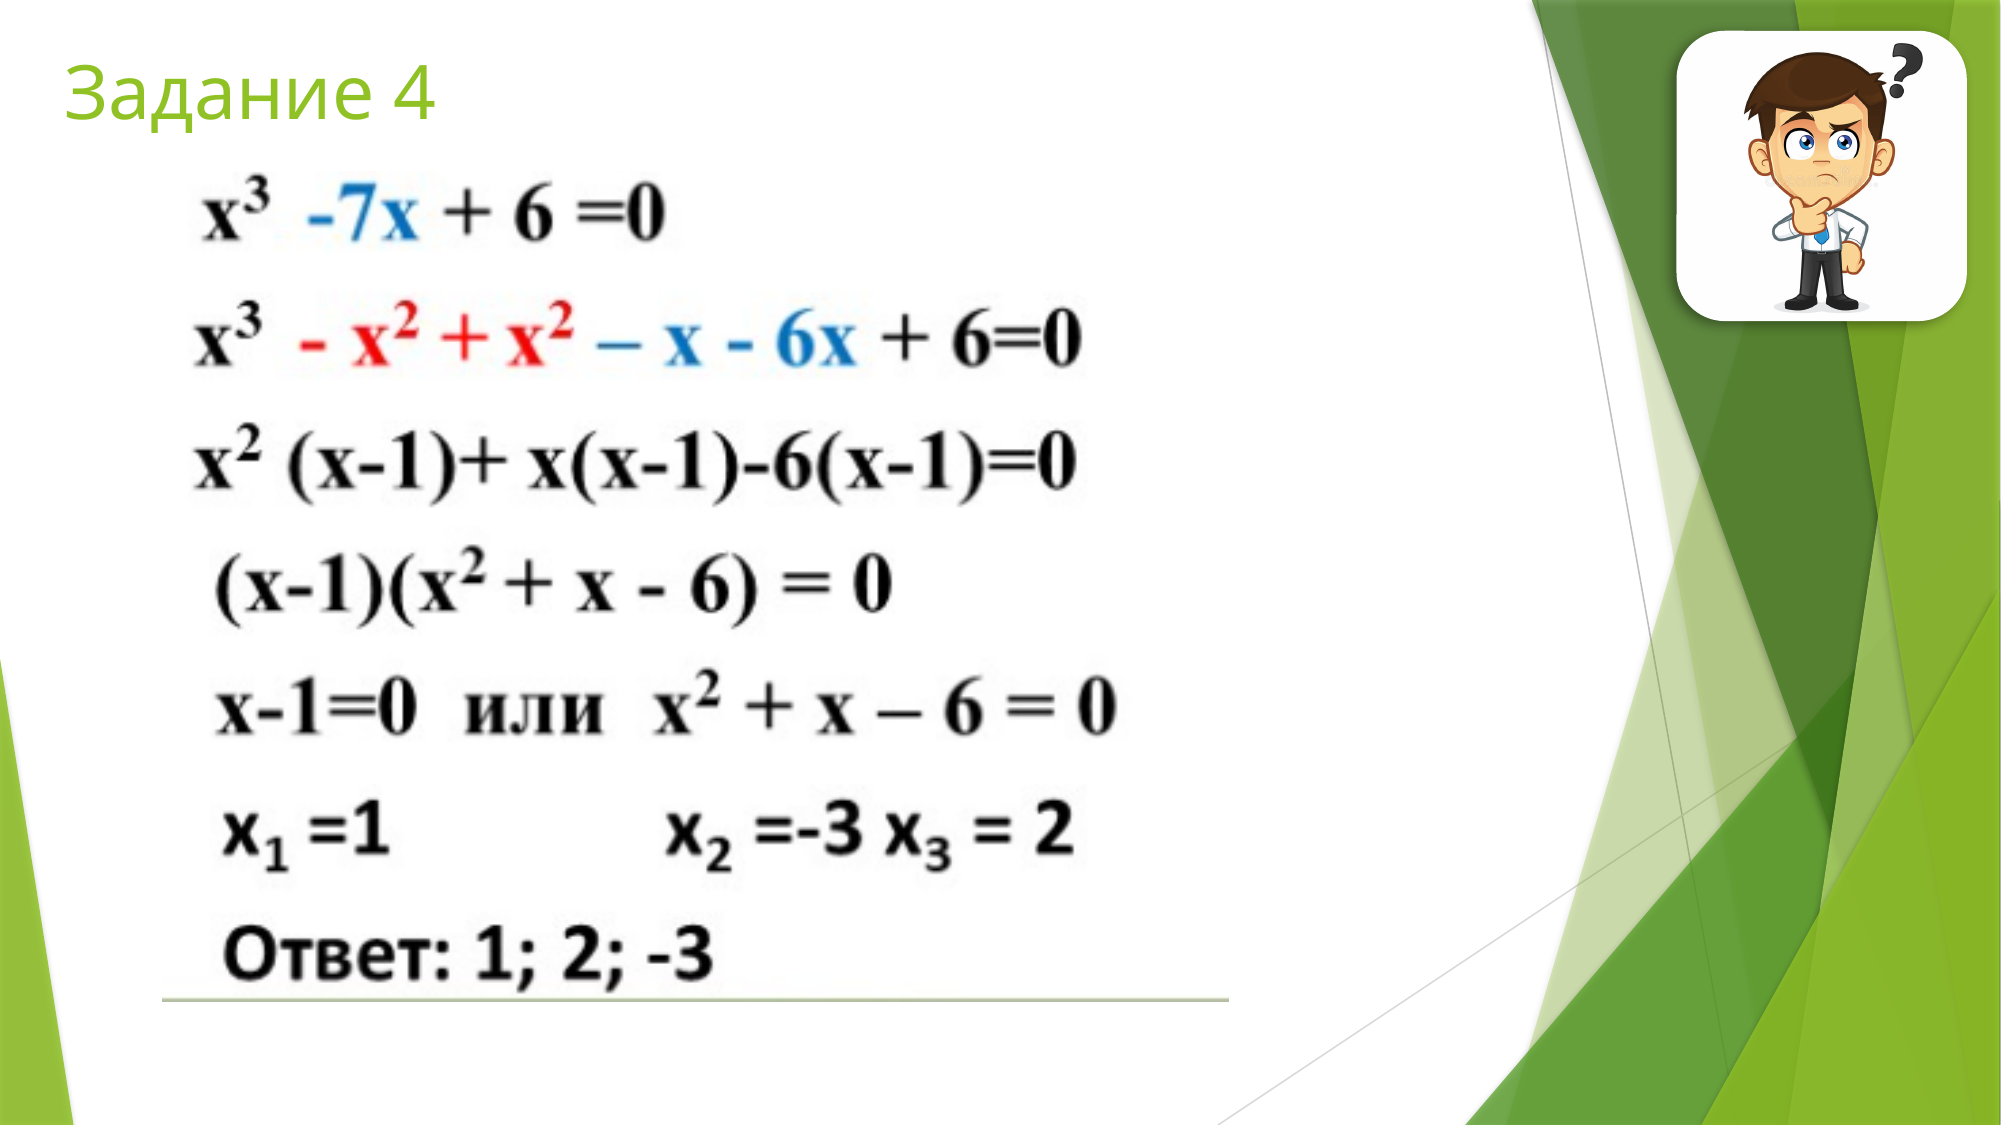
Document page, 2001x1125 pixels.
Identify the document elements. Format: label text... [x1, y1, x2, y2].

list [162, 171, 1229, 1002]
picture [1675, 30, 1968, 322]
title Задание 4 [49, 36, 1461, 254]
